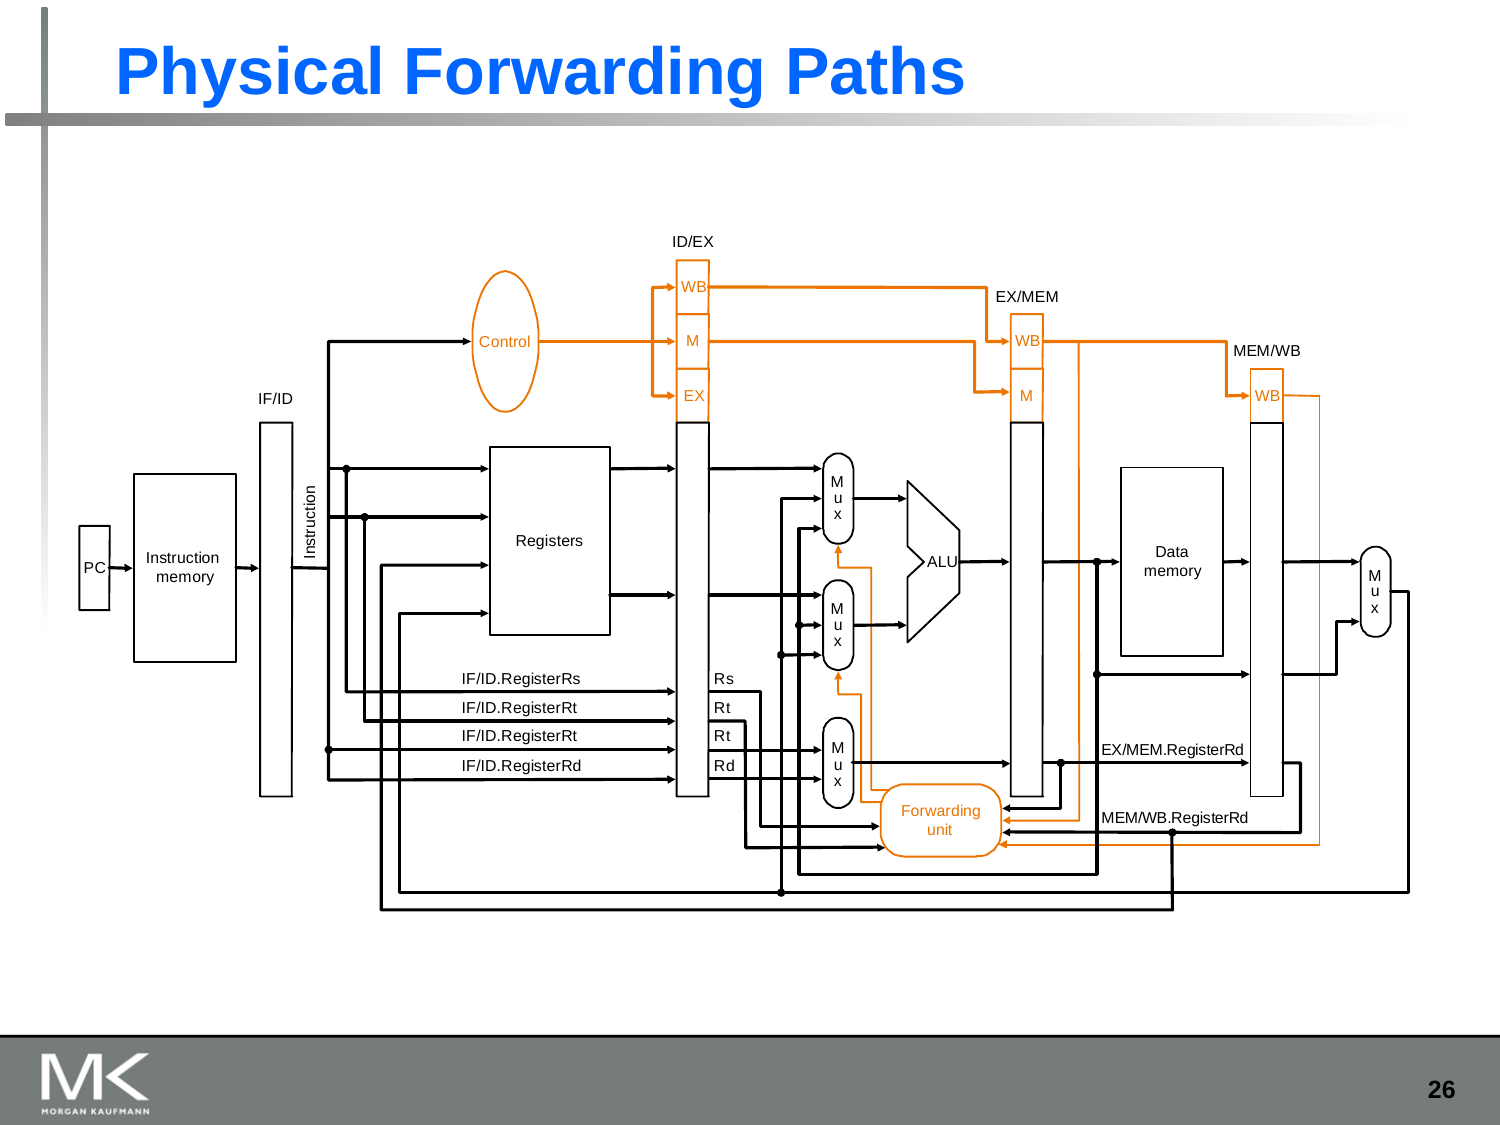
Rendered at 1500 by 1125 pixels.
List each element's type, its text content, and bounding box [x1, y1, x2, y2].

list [76, 231, 1412, 914]
picture [29, 1046, 160, 1123]
title Physical Forwarding Paths [100, 18, 1460, 116]
